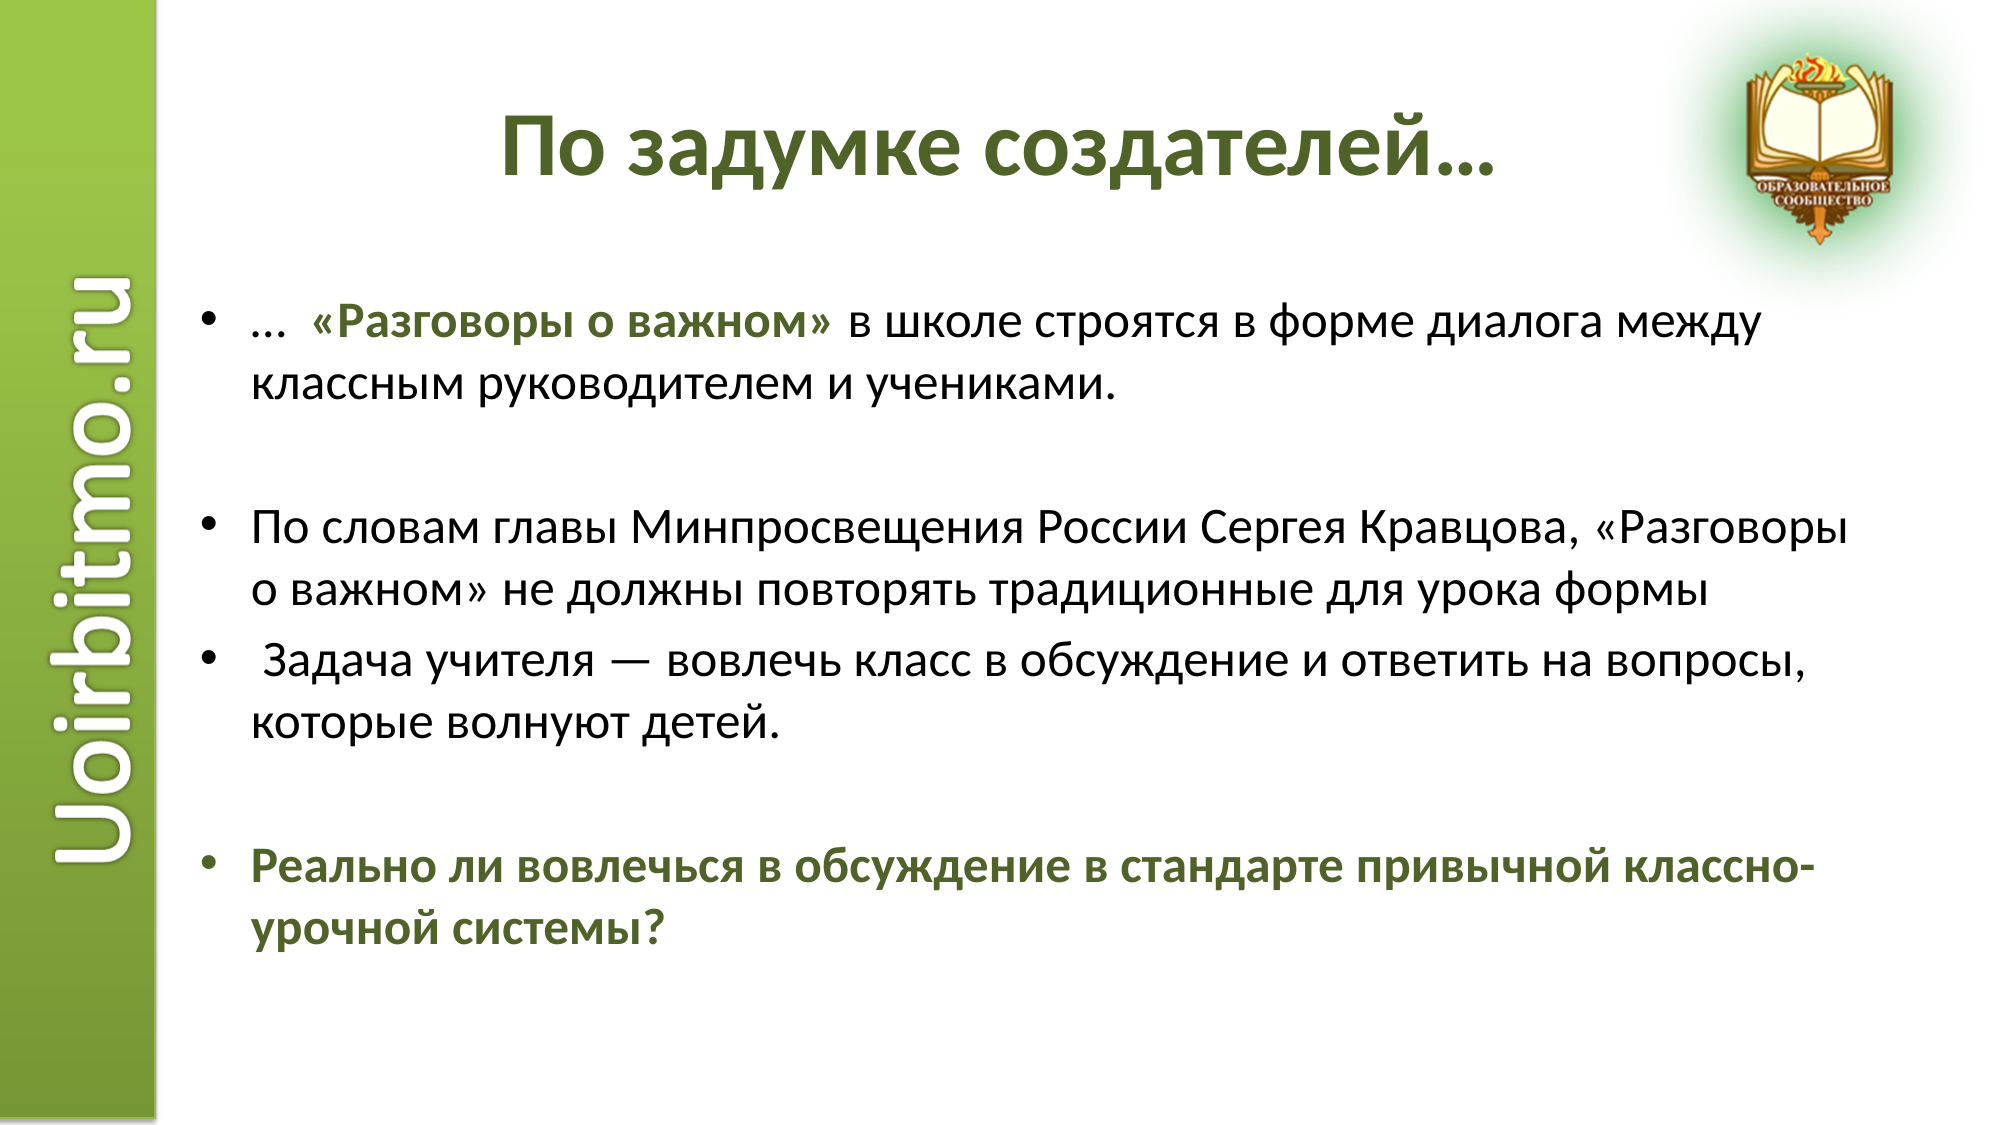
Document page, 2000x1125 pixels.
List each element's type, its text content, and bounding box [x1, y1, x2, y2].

list … «Разговоры о важном» в школе строятся в форме диалога между классным руководителем и учениками. По словам главы Минпросвещения России Сергея Кравцова, «Разговоры о важном» не должны повторять традиционные для урока формы Задача учителя — вовлечь класс в обсуждение и ответить на вопросы, которые волнуют детей. Реально ли вовлечься в обсуждение в стандарте привычной классно-урочной системы? [184, 278, 1900, 1005]
picture [0, 0, 2000, 1125]
title По задумке создателей… [99, 45, 1900, 233]
